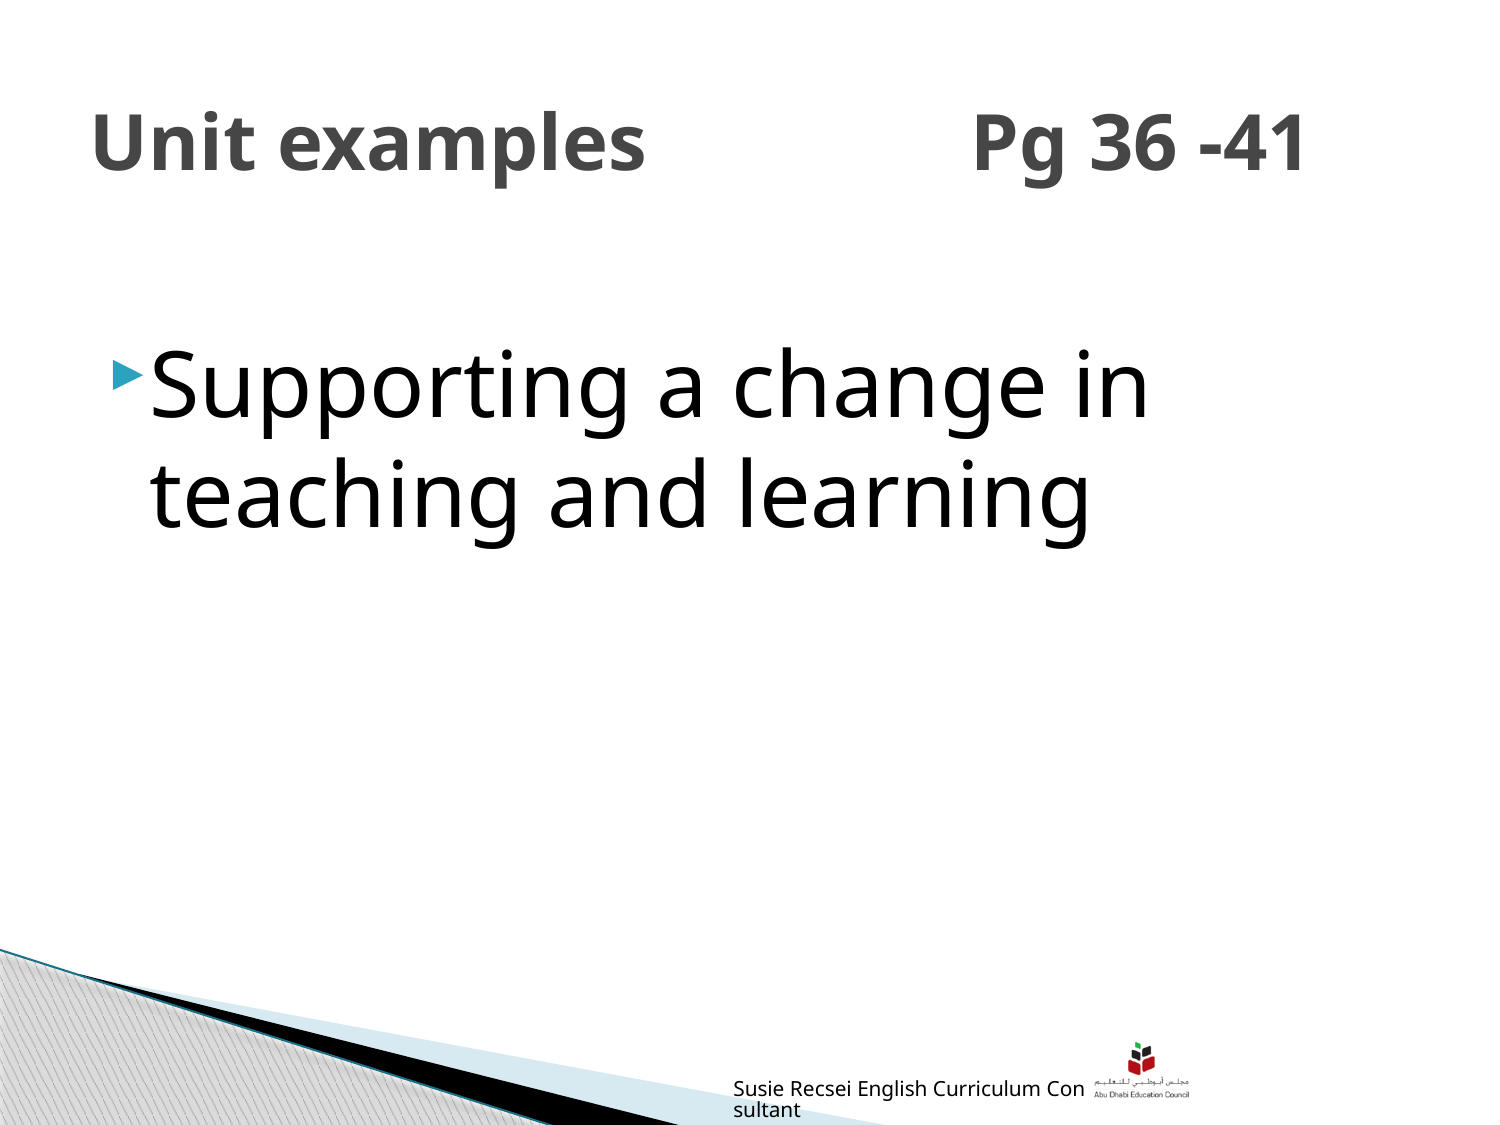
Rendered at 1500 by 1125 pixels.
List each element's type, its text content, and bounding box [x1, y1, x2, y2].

list Supporting a change in teaching and learning [75, 243, 1425, 986]
title Unit examples Pg 36 -41 [75, 45, 1425, 233]
footer Susie Recsei English Curriculum Consultant [718, 1051, 1084, 1112]
picture [1087, 1037, 1195, 1104]
